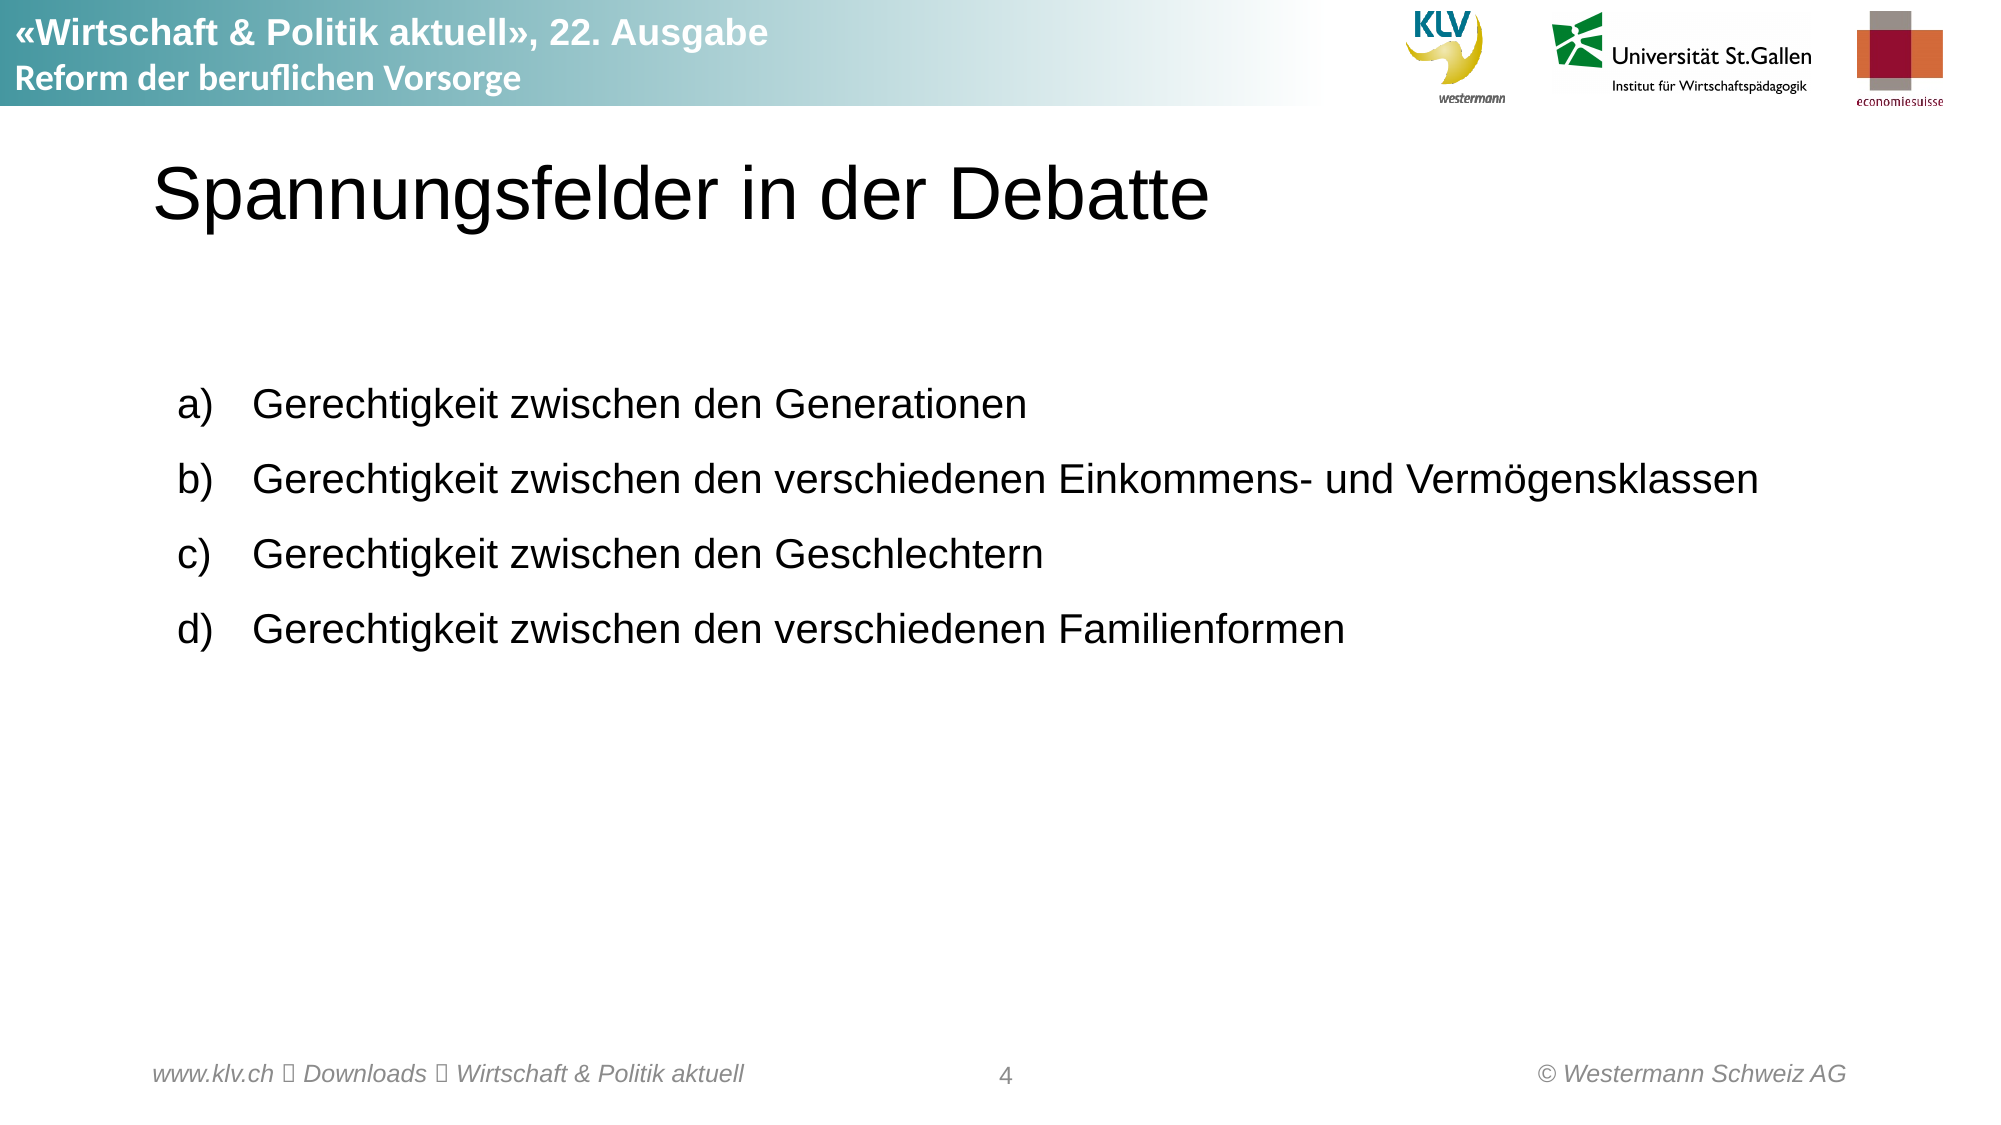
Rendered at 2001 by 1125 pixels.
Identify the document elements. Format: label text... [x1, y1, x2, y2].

picture [1552, 12, 1811, 92]
slide_number 4 [812, 1044, 1200, 1105]
title Spannungsfelder in der Debatte [137, 92, 1863, 299]
text_box © Westermann Schweiz AG [1204, 1042, 1863, 1103]
slide_number www.klv.ch  Downloads  Wirtschaft & Politik aktuell [137, 1042, 813, 1103]
picture [1857, 11, 1943, 106]
picture [1406, 11, 1505, 92]
text_box Gerechtigkeit zwischen den Generationen Gerechtigkeit zwischen den verschiedenen Einkommens- und Vermögensklassen Gerechtigkeit zwischen den Geschlechtern Gerechtigkeit zwischen den verschiedenen Familienformen [162, 344, 1794, 705]
